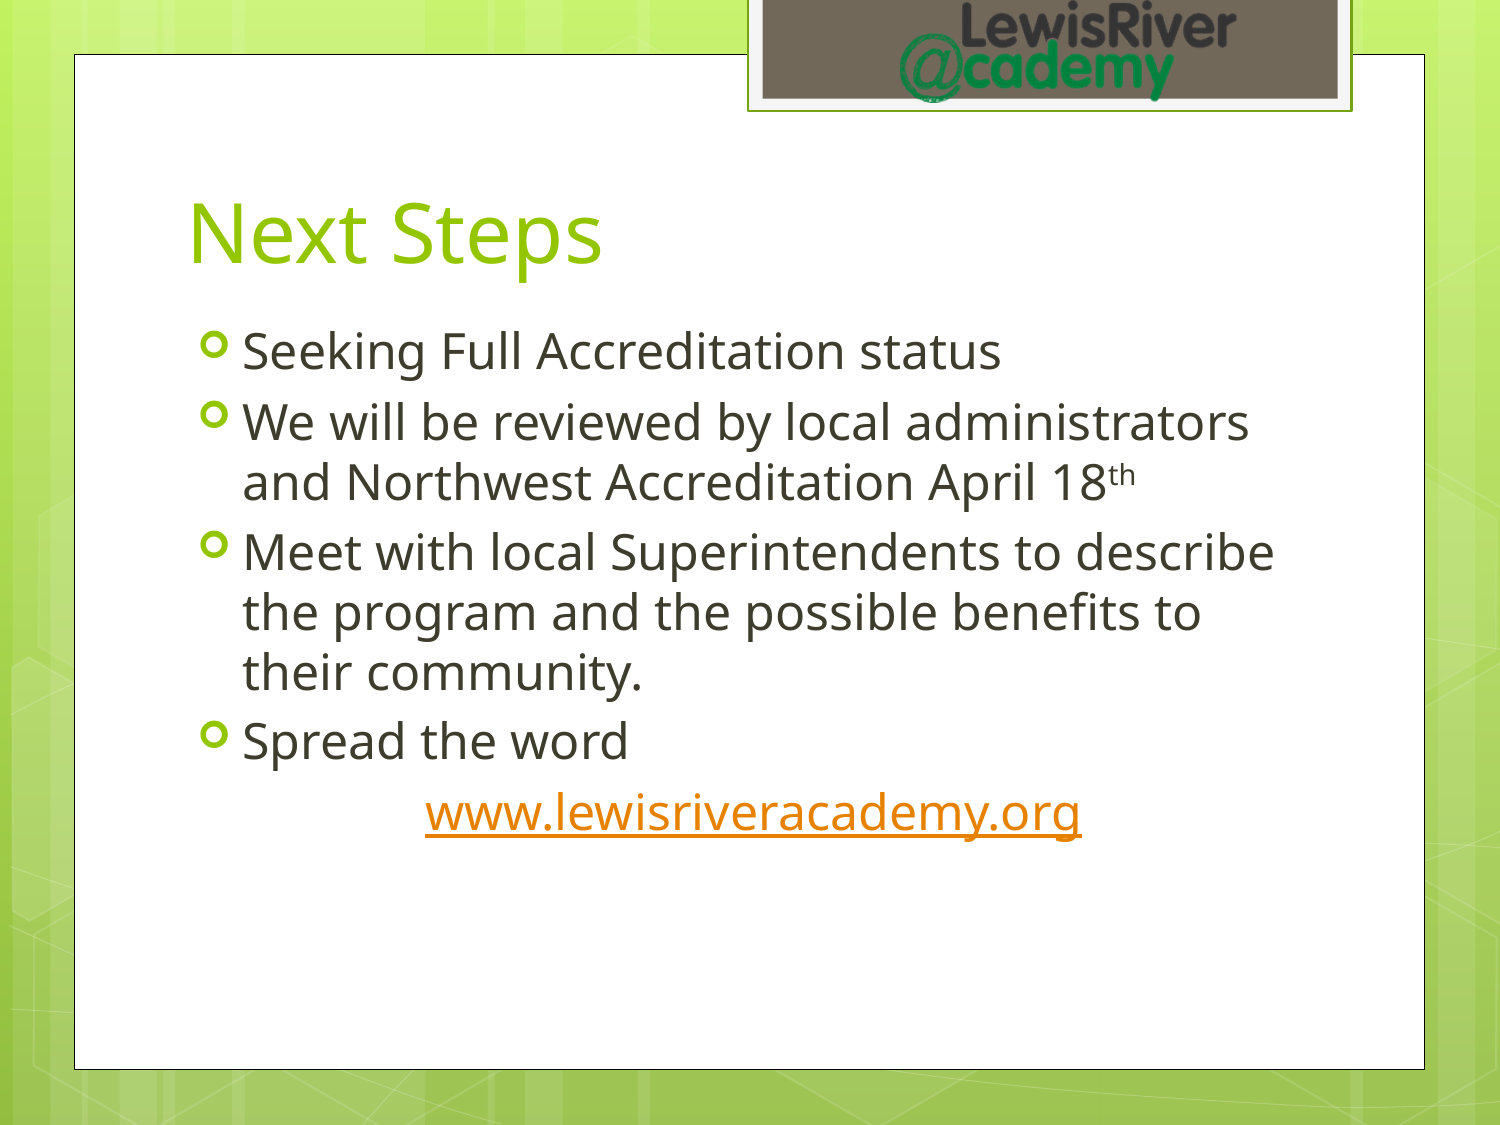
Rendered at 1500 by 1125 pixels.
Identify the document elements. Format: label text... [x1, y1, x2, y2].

title Next Steps [171, 168, 1324, 288]
list Seeking Full Accreditation status We will be reviewed by local administrators and Northwest Accreditation April 18th Meet with local Superintendents to describe the program and the possible benefits to their community. Spread the word www.lewisriveracademy.org [171, 312, 1313, 957]
picture [899, 0, 1238, 103]
